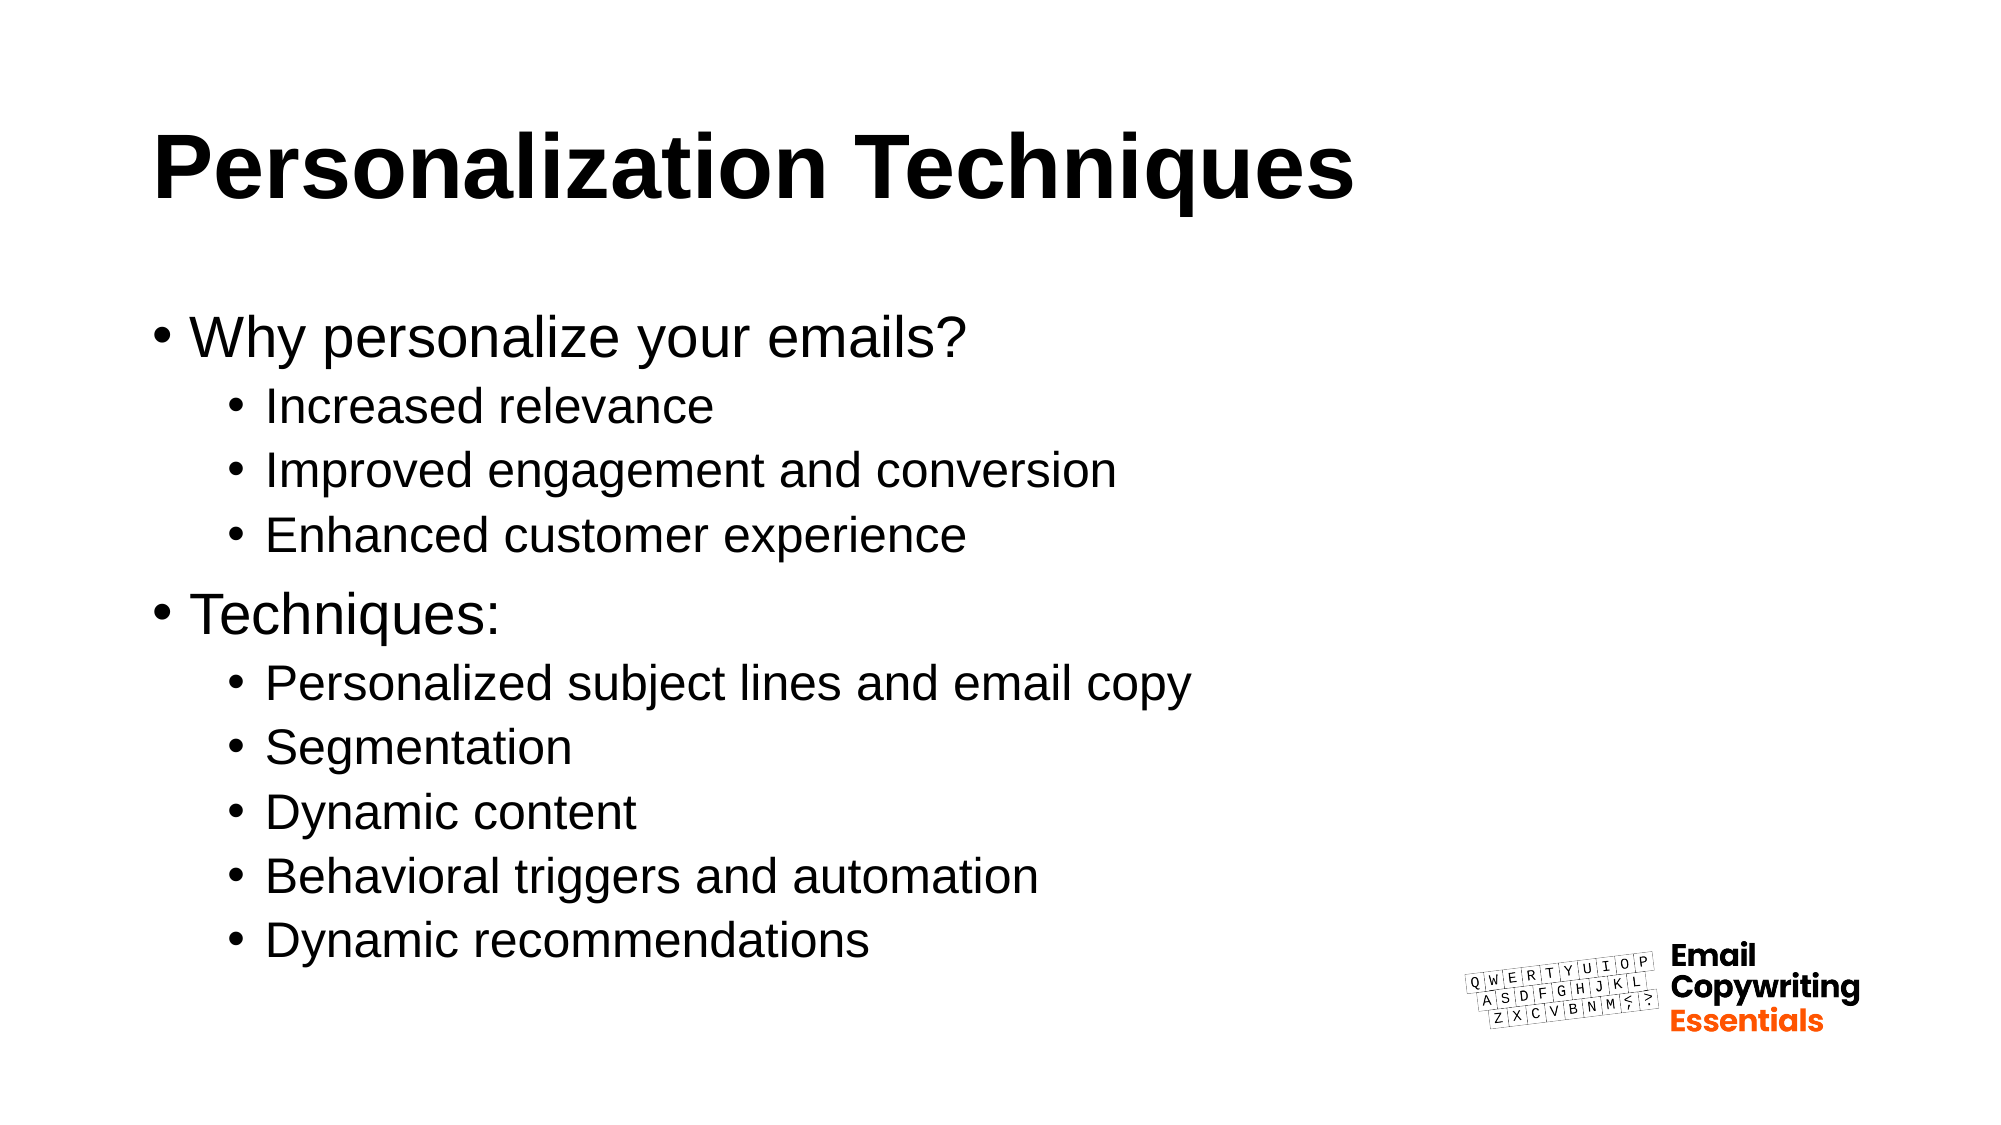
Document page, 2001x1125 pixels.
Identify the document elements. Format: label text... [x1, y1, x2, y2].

list Why personalize your emails? Increased relevance Improved engagement and conversion Enhanced customer experience Techniques: Personalized subject lines and email copy Segmentation Dynamic content Behavioral triggers and automation Dynamic recommendations [137, 299, 1863, 1014]
title Personalization Techniques [137, 59, 1863, 278]
picture [1462, 1014, 1863, 1066]
